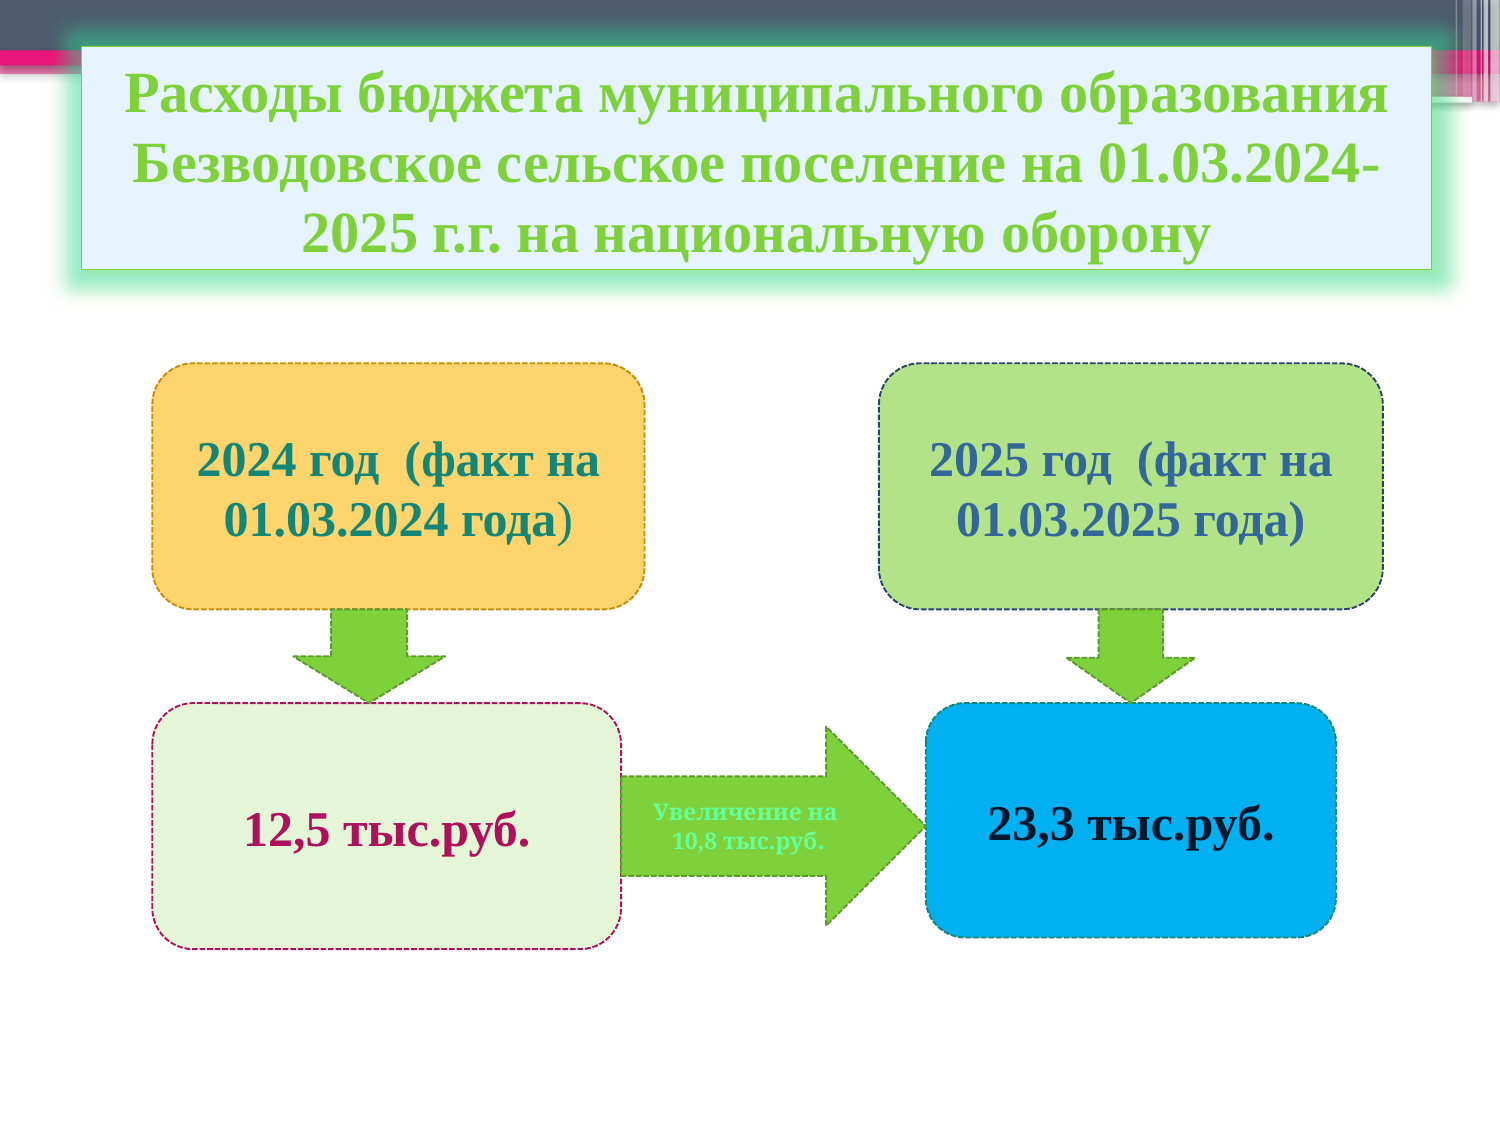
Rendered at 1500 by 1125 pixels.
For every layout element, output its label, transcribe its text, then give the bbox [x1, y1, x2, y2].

text_box 2024 год (факт на 01.03.2024 года) [151, 362, 646, 611]
text_box 23,3 тыс.руб. [924, 702, 1337, 939]
text_box 12,5 тыс.руб. [151, 702, 623, 951]
text_box Расходы бюджета муниципального образования Безводовское сельское поселение на 01.03.2024-2025 г.г. на национальную оборону [81, 46, 1432, 270]
text_box 2025 год (факт на 01.03.2025 года) [877, 362, 1384, 611]
text_box [292, 608, 447, 704]
text_box Увеличение на 10,8 тыс.руб. [620, 725, 927, 926]
text_box [1065, 608, 1196, 704]
